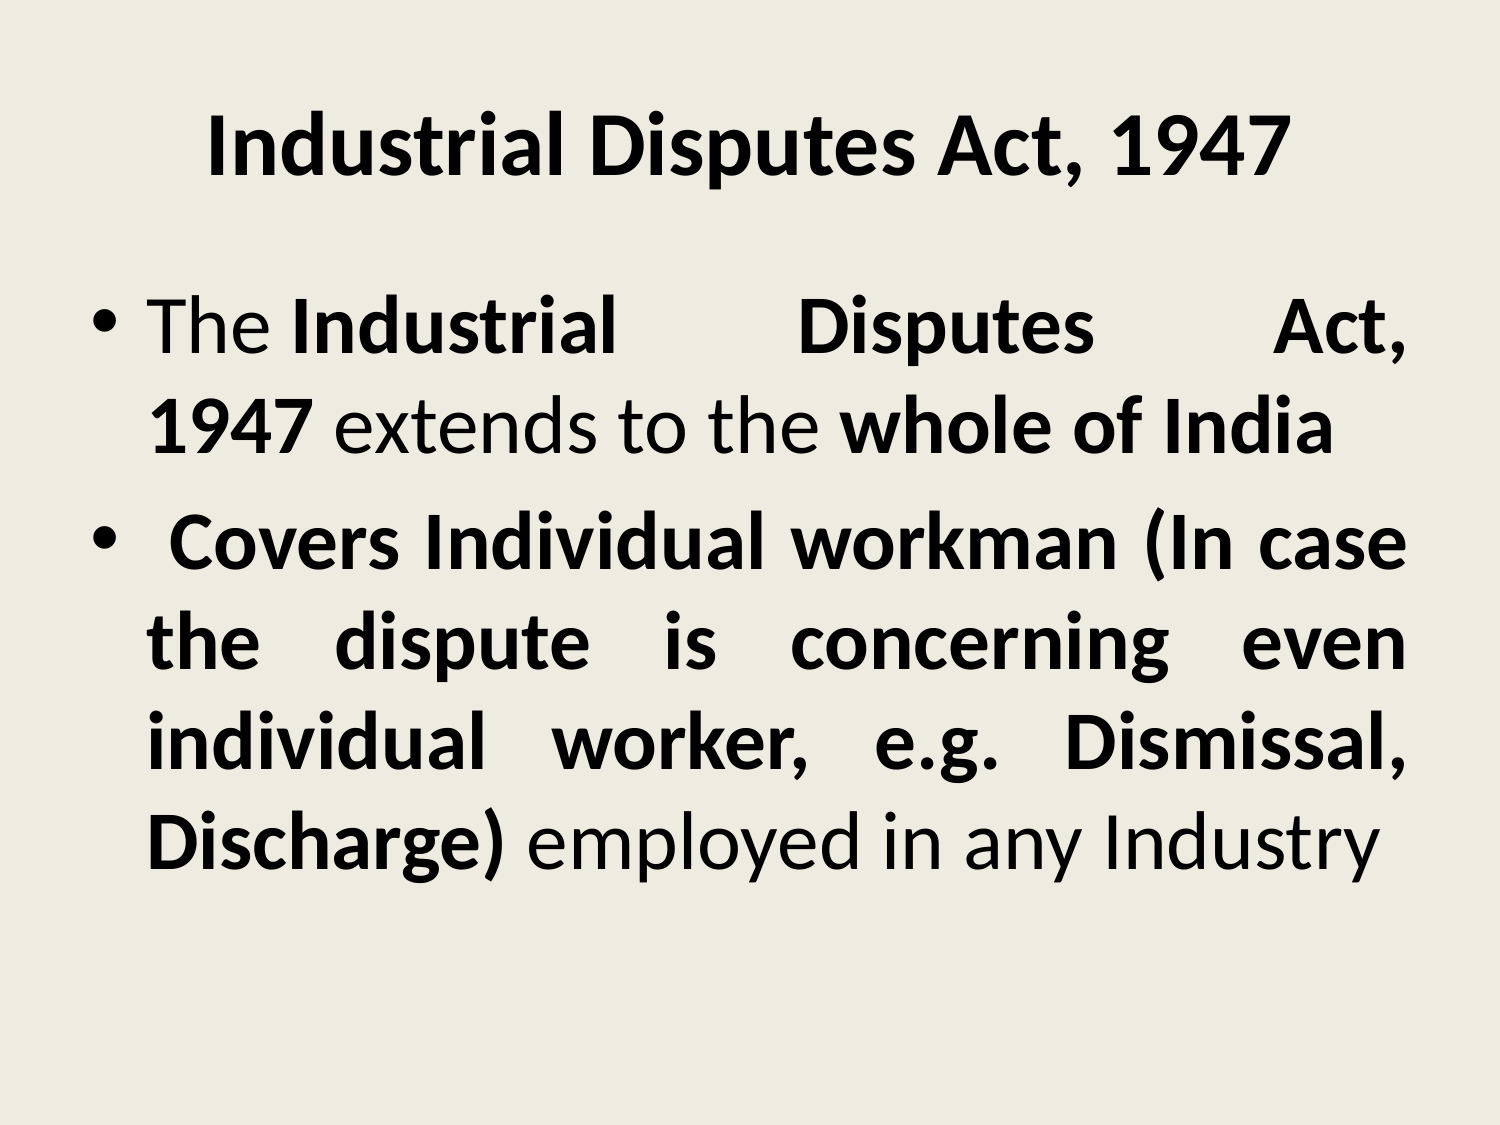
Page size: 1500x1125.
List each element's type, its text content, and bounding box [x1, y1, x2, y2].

title Industrial Disputes Act, 1947 [75, 45, 1425, 233]
list The Industrial Disputes Act, 1947 extends to the whole of India Covers Individual workman (In case the dispute is concerning even individual worker, e.g. Dismissal, Discharge) employed in any Industry [75, 262, 1425, 1005]
